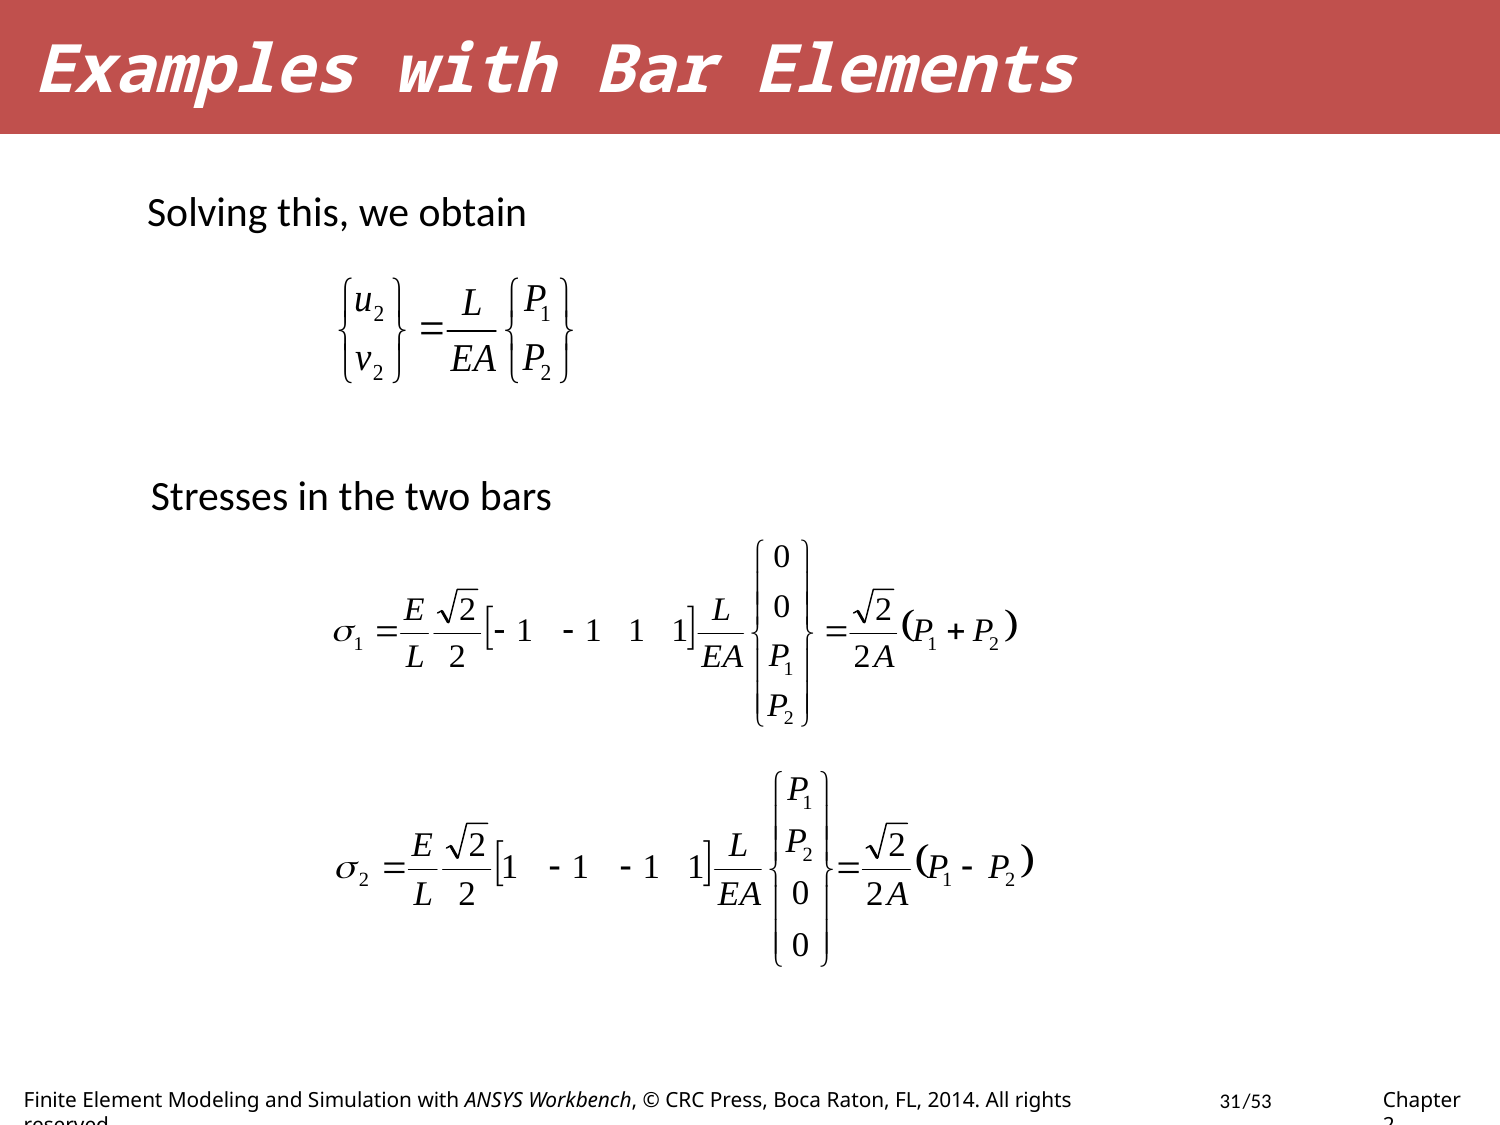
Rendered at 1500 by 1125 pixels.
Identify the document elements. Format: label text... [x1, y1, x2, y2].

text_box Examples with Bar Elements [19, 17, 1496, 113]
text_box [329, 268, 582, 394]
text_box Solving this, we obtain [132, 176, 552, 242]
text_box Stresses in the two bars [136, 461, 567, 527]
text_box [327, 531, 1020, 736]
slide_number 31 [1204, 1080, 1285, 1125]
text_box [330, 765, 1037, 974]
